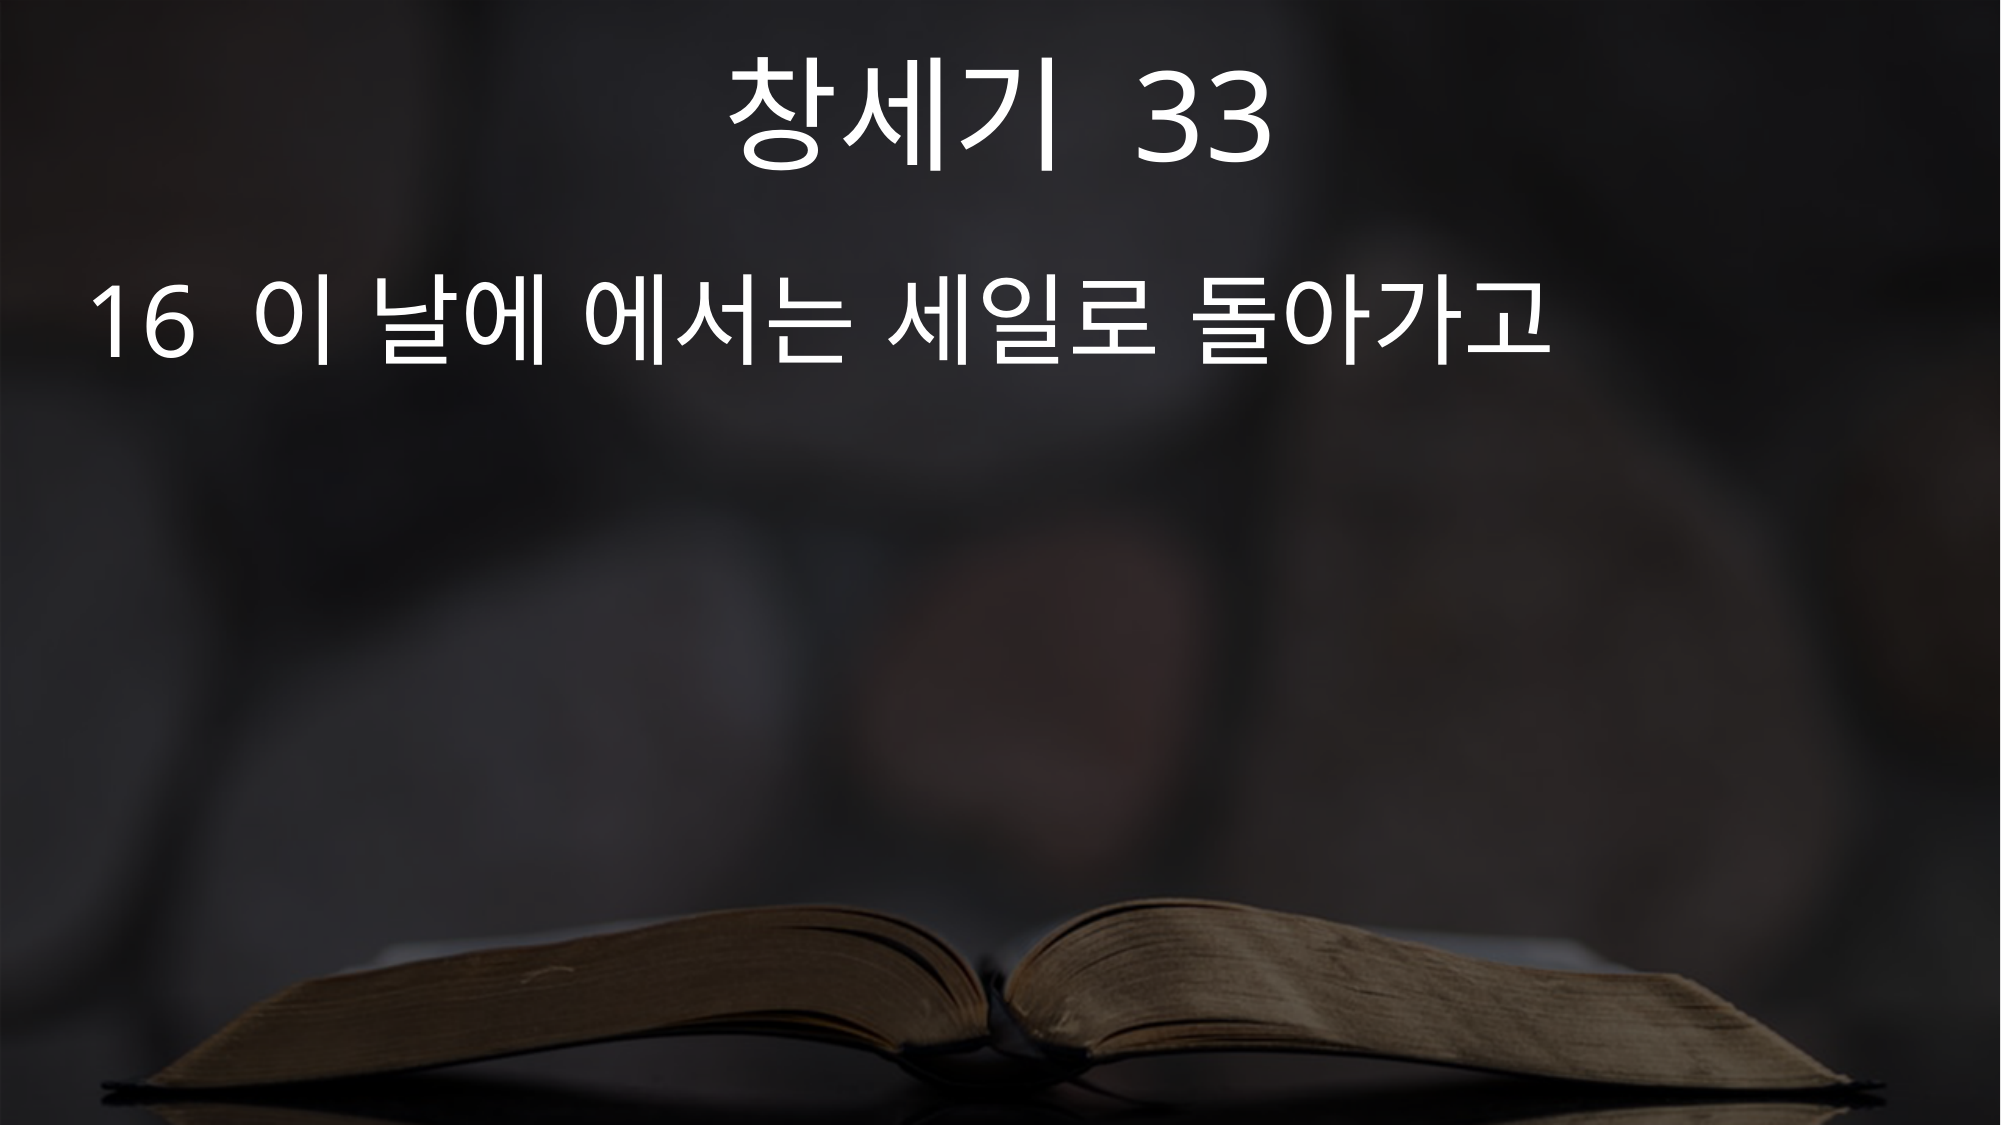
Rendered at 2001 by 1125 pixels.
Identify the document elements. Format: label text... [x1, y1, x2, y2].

list 16 이 날에 에서는 세일로 돌아가고 [69, 263, 1953, 423]
footer 창세기 33 [0, 32, 2000, 192]
picture [0, 0, 2001, 1125]
